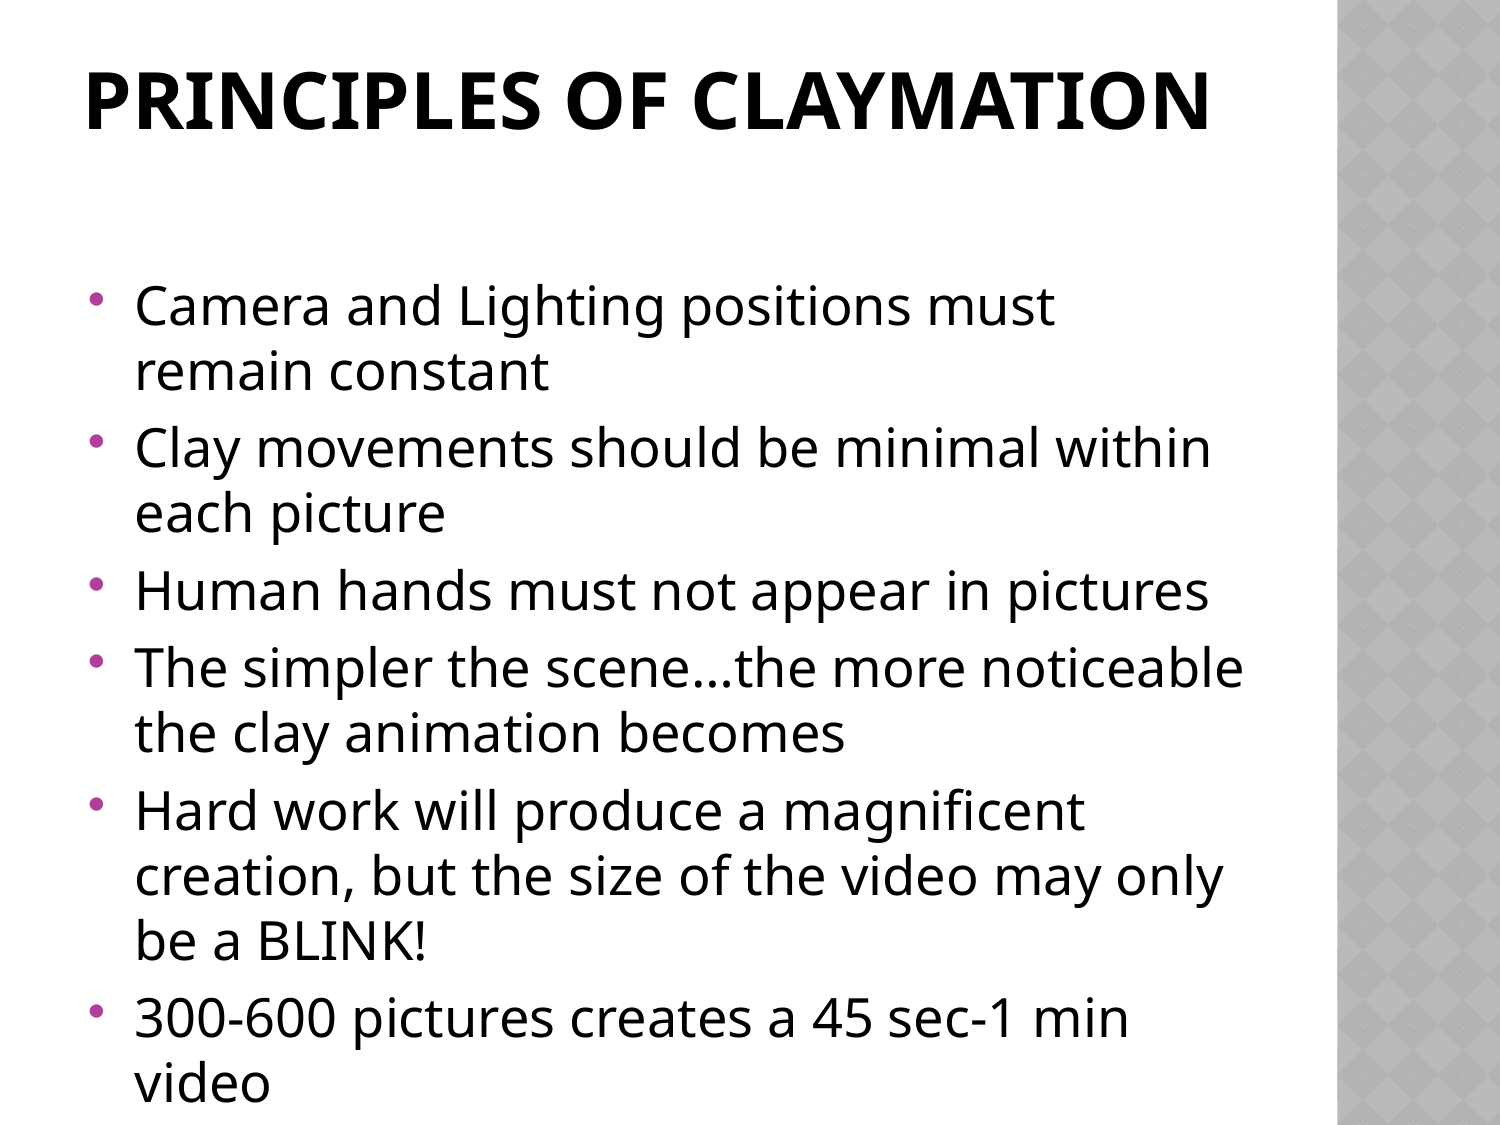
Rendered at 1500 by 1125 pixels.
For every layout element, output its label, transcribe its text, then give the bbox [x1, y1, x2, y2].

title Principles of Claymation [75, 52, 1263, 240]
list Camera and Lighting positions must remain constant Clay movements should be minimal within each picture Human hands must not appear in pictures The simpler the scene…the more noticeable the clay animation becomes Hard work will produce a magnificent creation, but the size of the video may only be a BLINK! 300-600 pictures creates a 45 sec-1 min video [75, 264, 1263, 1059]
